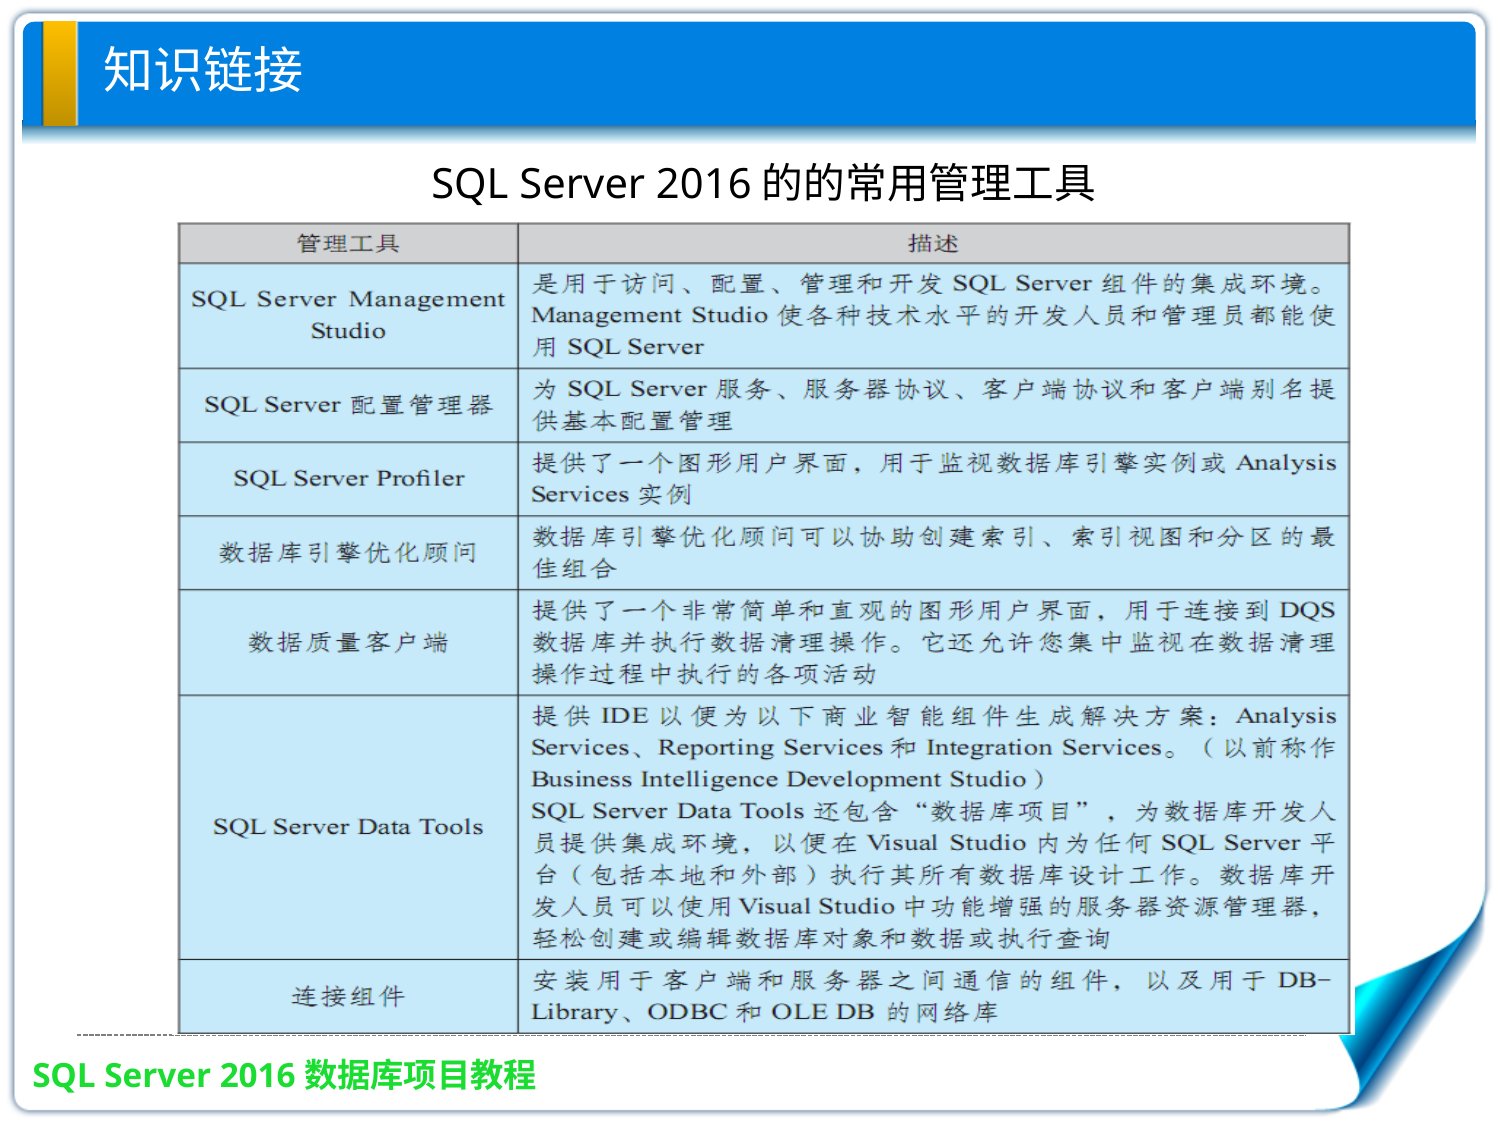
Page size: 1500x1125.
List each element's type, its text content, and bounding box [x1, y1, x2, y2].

title 知识链接 [88, 30, 1301, 124]
list SQL Server 2016的的常用管理工具 [88, 149, 1439, 887]
picture [0, 0, 1500, 1125]
